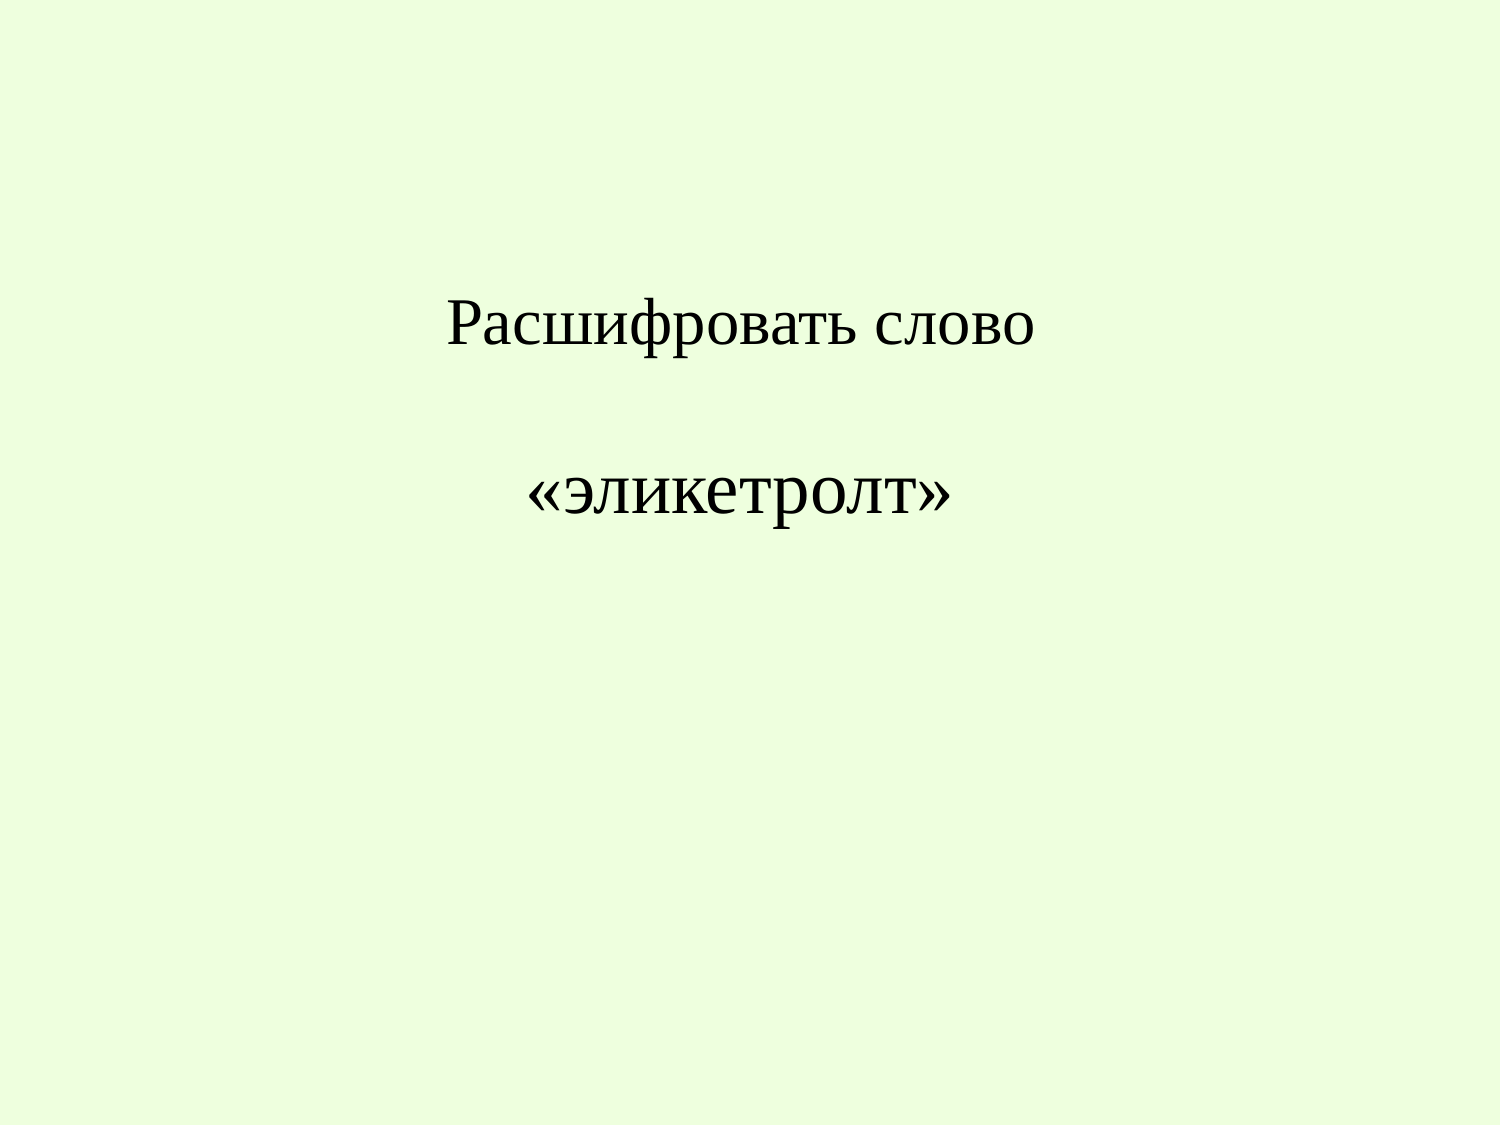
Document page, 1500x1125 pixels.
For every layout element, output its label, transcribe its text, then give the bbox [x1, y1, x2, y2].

title Расшифровать слово «эликетролт» [112, 219, 1388, 587]
